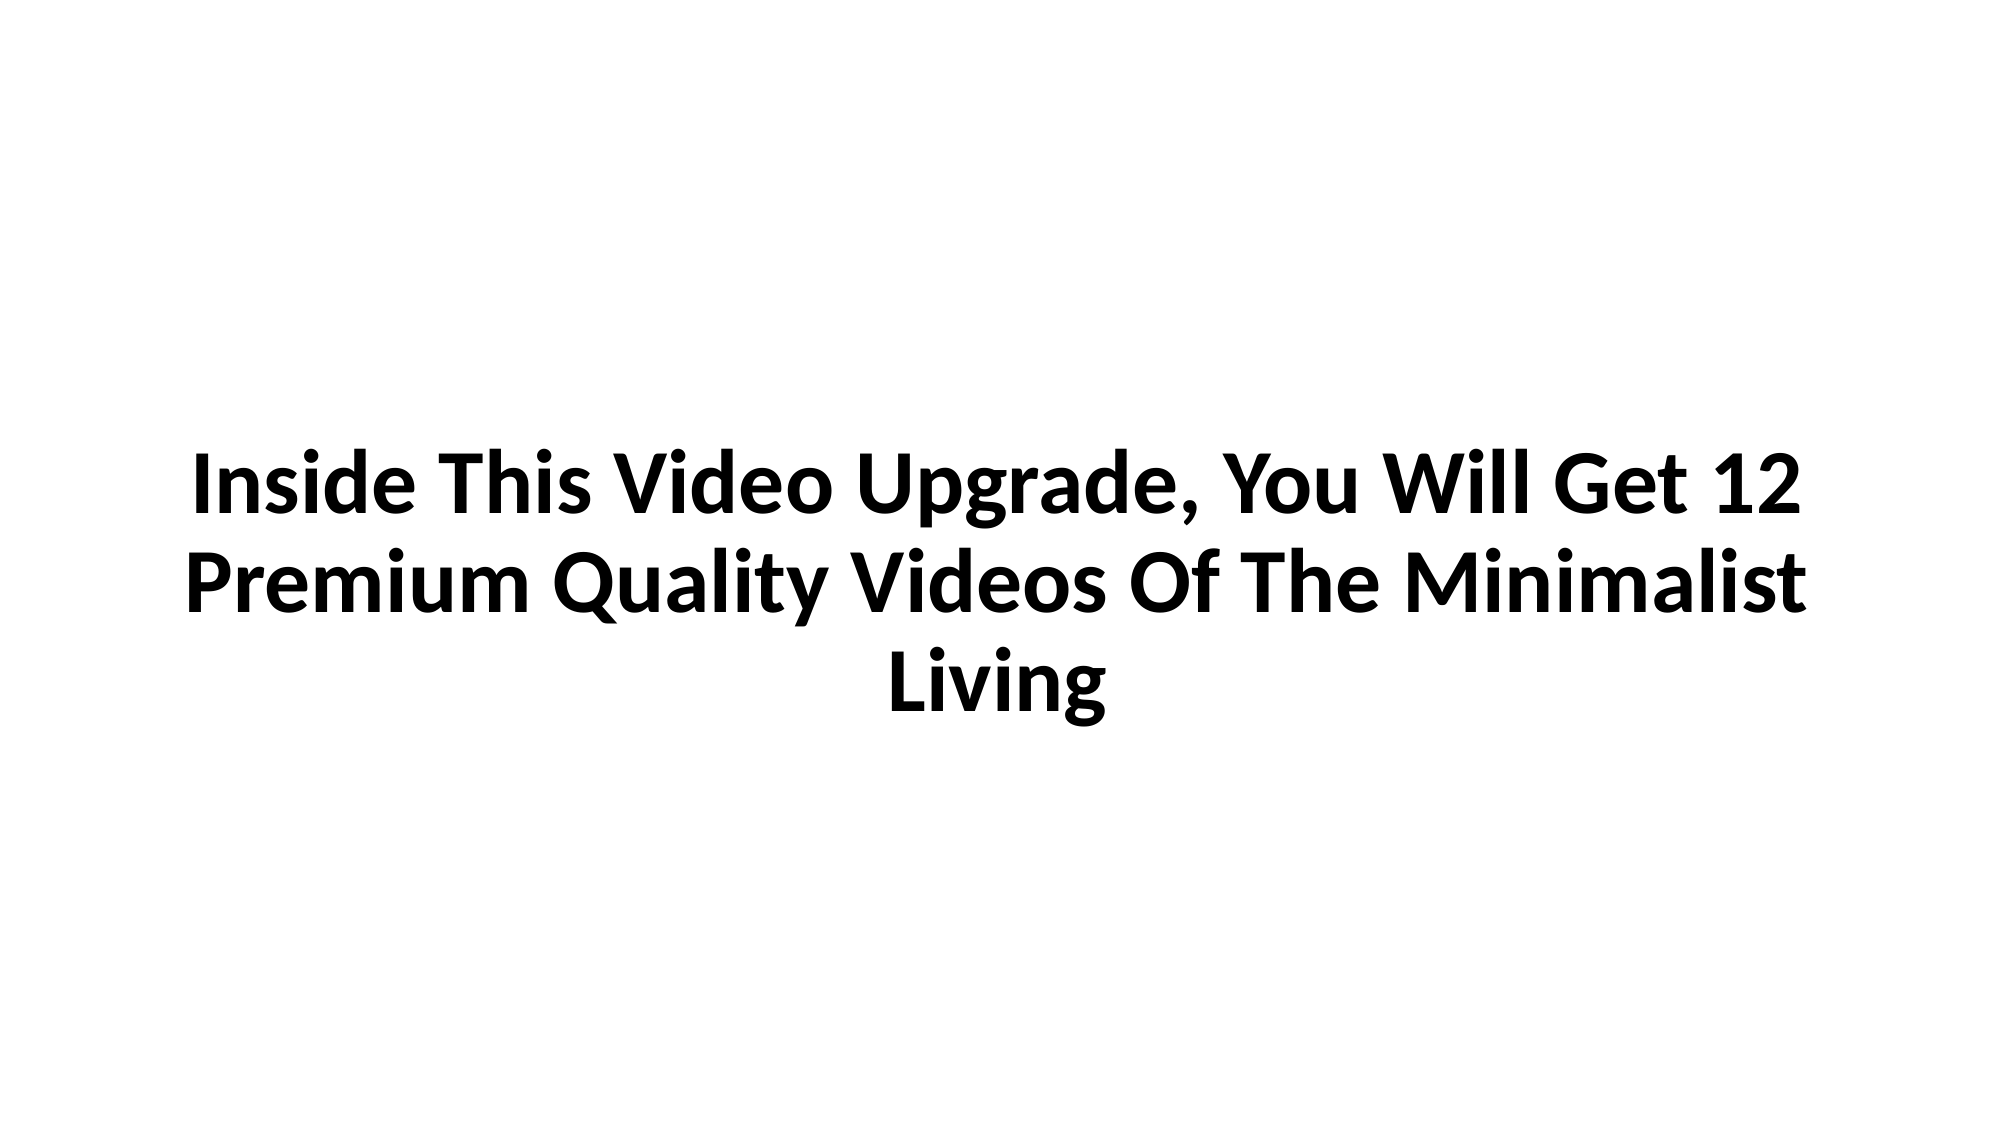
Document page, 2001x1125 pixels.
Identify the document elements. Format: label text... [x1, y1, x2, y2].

title Inside This Video Upgrade, You Will Get 12 Premium Quality Videos Of The Minimalist Living [135, 473, 1861, 692]
